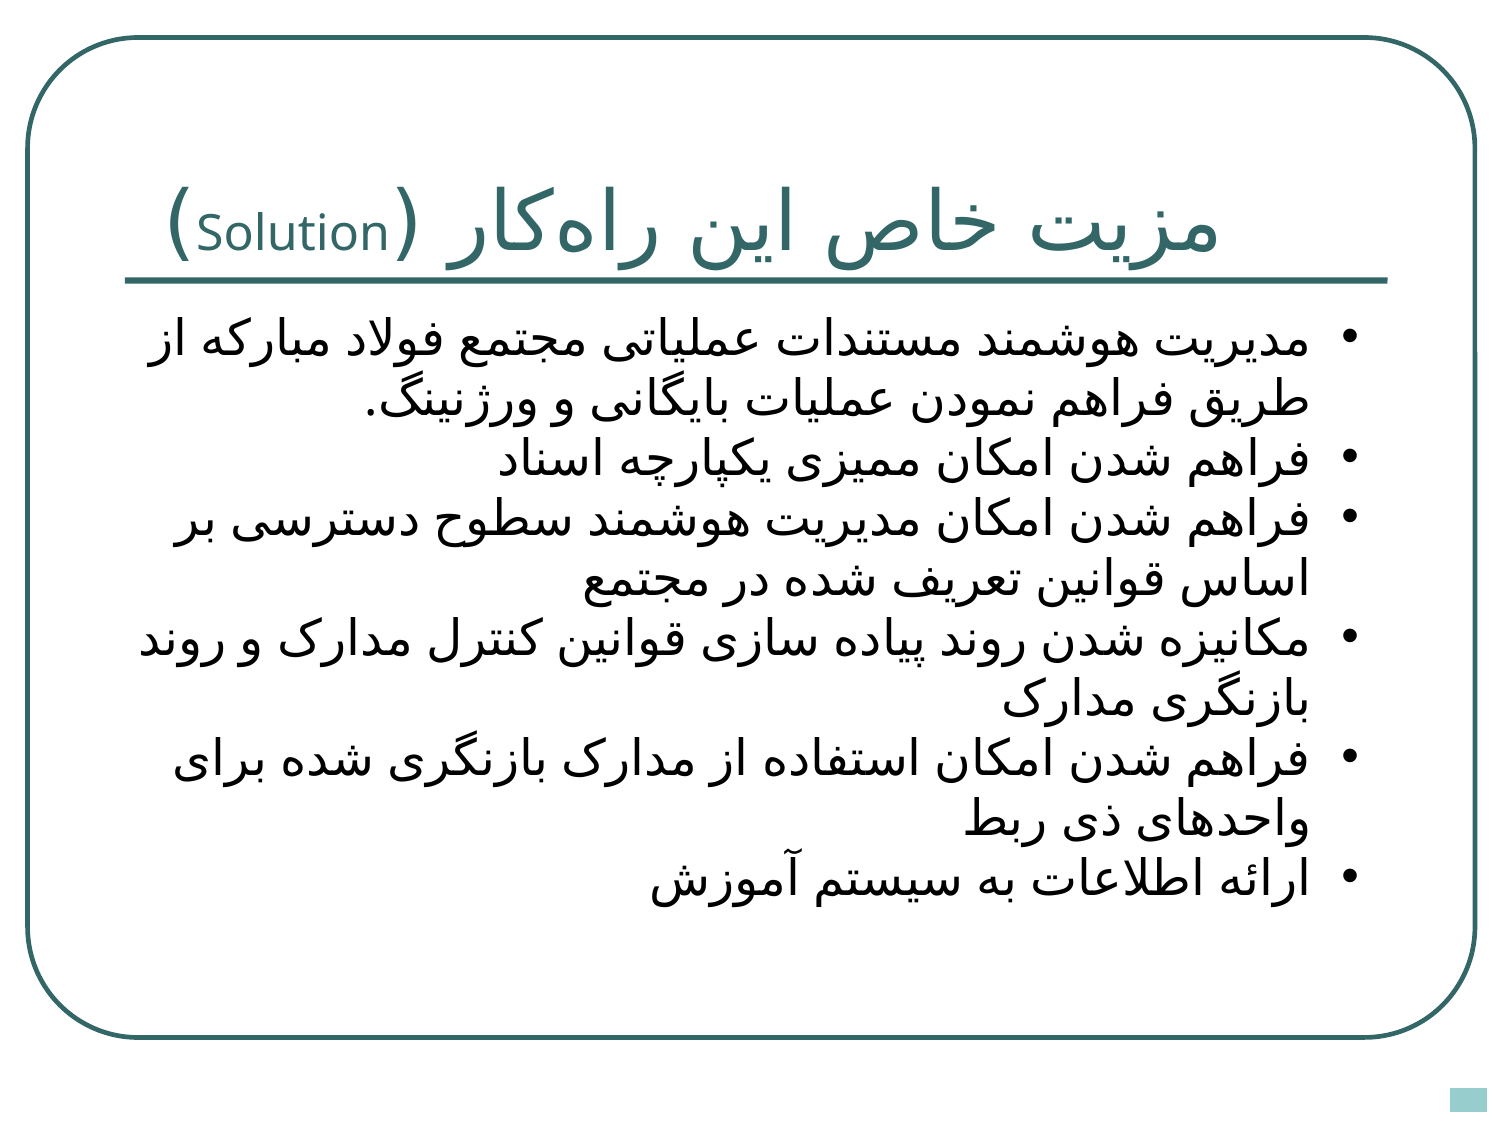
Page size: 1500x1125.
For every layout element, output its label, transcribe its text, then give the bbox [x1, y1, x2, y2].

title مزیت خاص این راه‌كار (Solution) [0, 87, 1388, 275]
text_box [1449, 1087, 1488, 1113]
text_box مدیریت هوشمند مستندات عملیاتی مجتمع فولاد مبارکه از طریق فراهم نمودن عملیات بایگانی و ورژنینگ. فراهم شدن امکان ممیزی یکپارچه اسناد فراهم شدن امکان مدیریت هوشمند سطوح دسترسی بر اساس قوانین تعریف شده در مجتمع مکانیزه شدن روند پیاده سازی قوانین کنترل مدارک و روند بازنگری مدارک فراهم شدن امکان استفاده از مدارک بازنگری شده برای واحدهای ذی ربط ارائه اطلاعات به سیستم آموزش [113, 297, 1374, 913]
